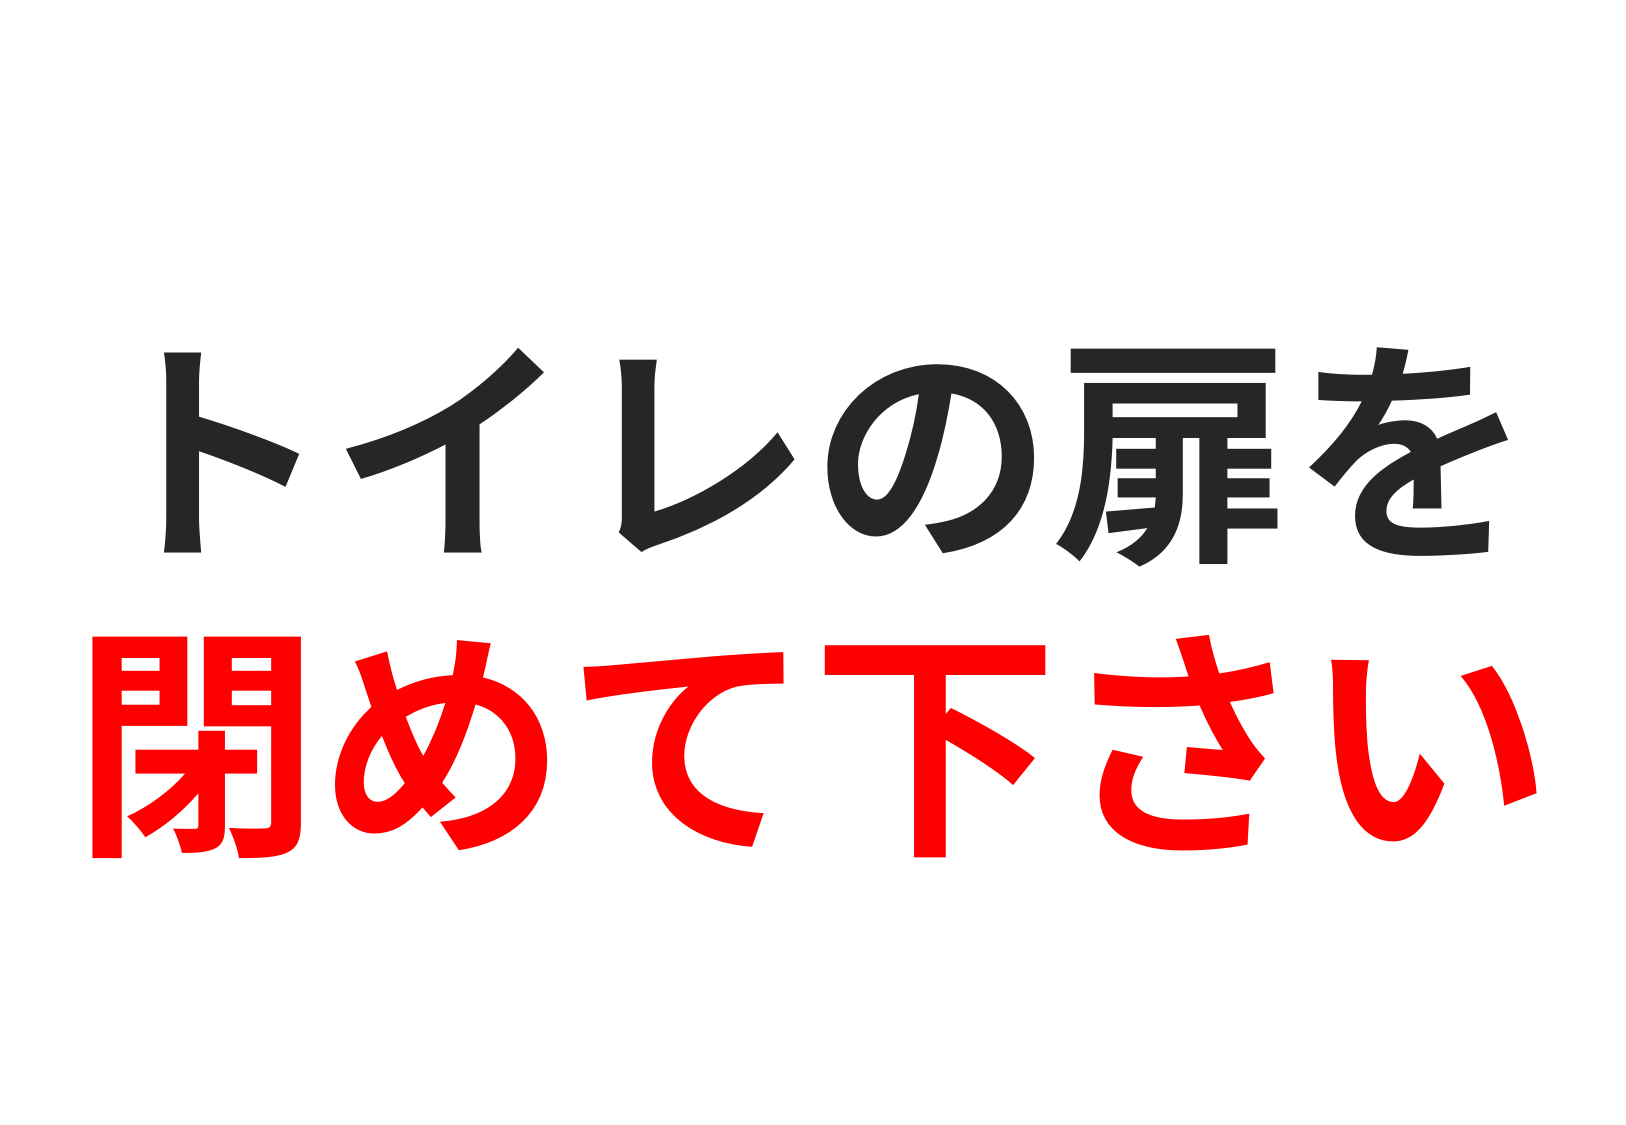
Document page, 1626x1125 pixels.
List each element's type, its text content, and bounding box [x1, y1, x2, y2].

text_box トイレの扉を 閉めて下さい [0, 295, 1625, 893]
